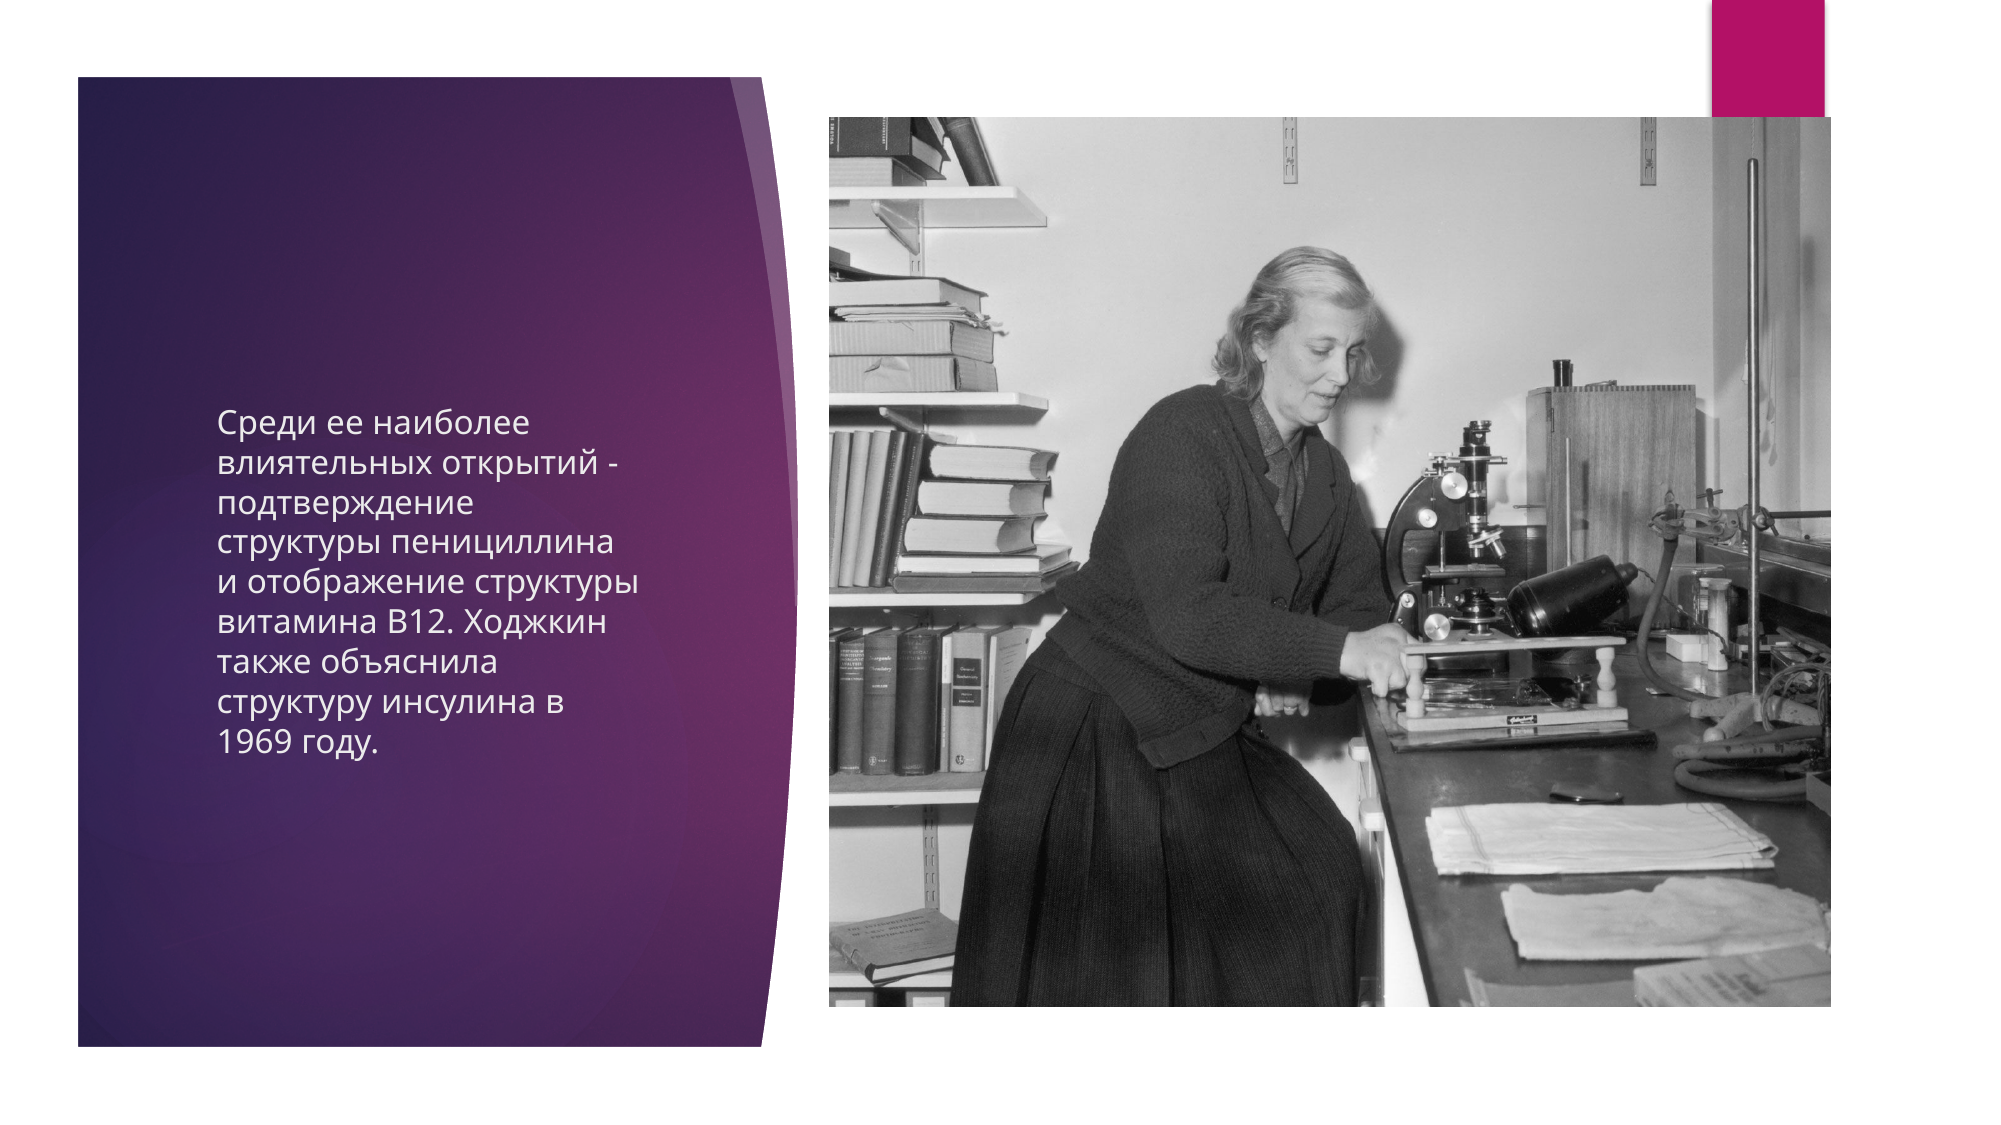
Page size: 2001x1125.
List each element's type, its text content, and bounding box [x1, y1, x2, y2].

title Среди ее наиболее влиятельных открытий - подтверждение структуры пенициллина и отображение структуры витамина В12. Ходжкин также объяснила структуру инсулина в 1969 году. [201, 505, 660, 768]
picture [829, 117, 1832, 1008]
